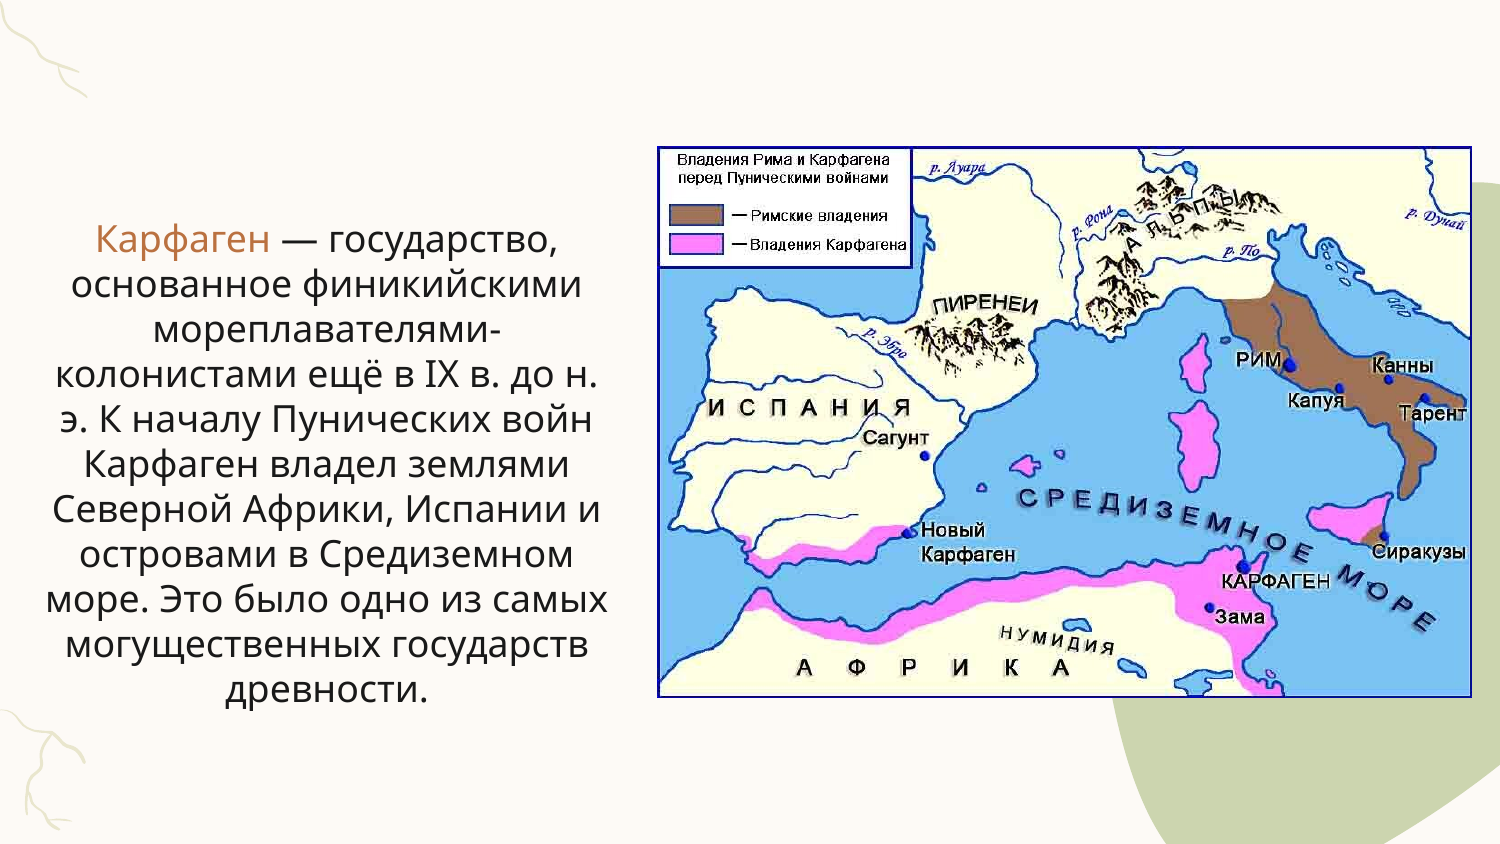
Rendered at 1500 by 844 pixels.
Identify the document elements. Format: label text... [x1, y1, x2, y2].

picture [657, 145, 1472, 698]
title Карфаген — государство, основанное финикийскими мореплавателями-колонистами ещё в IX в. до н. э. К началу Пунических войн Карфаген владел землями Северной Африки, Испании и островами в Средиземном море. Это было одно из самых могущественных государств древности. [28, 200, 625, 294]
